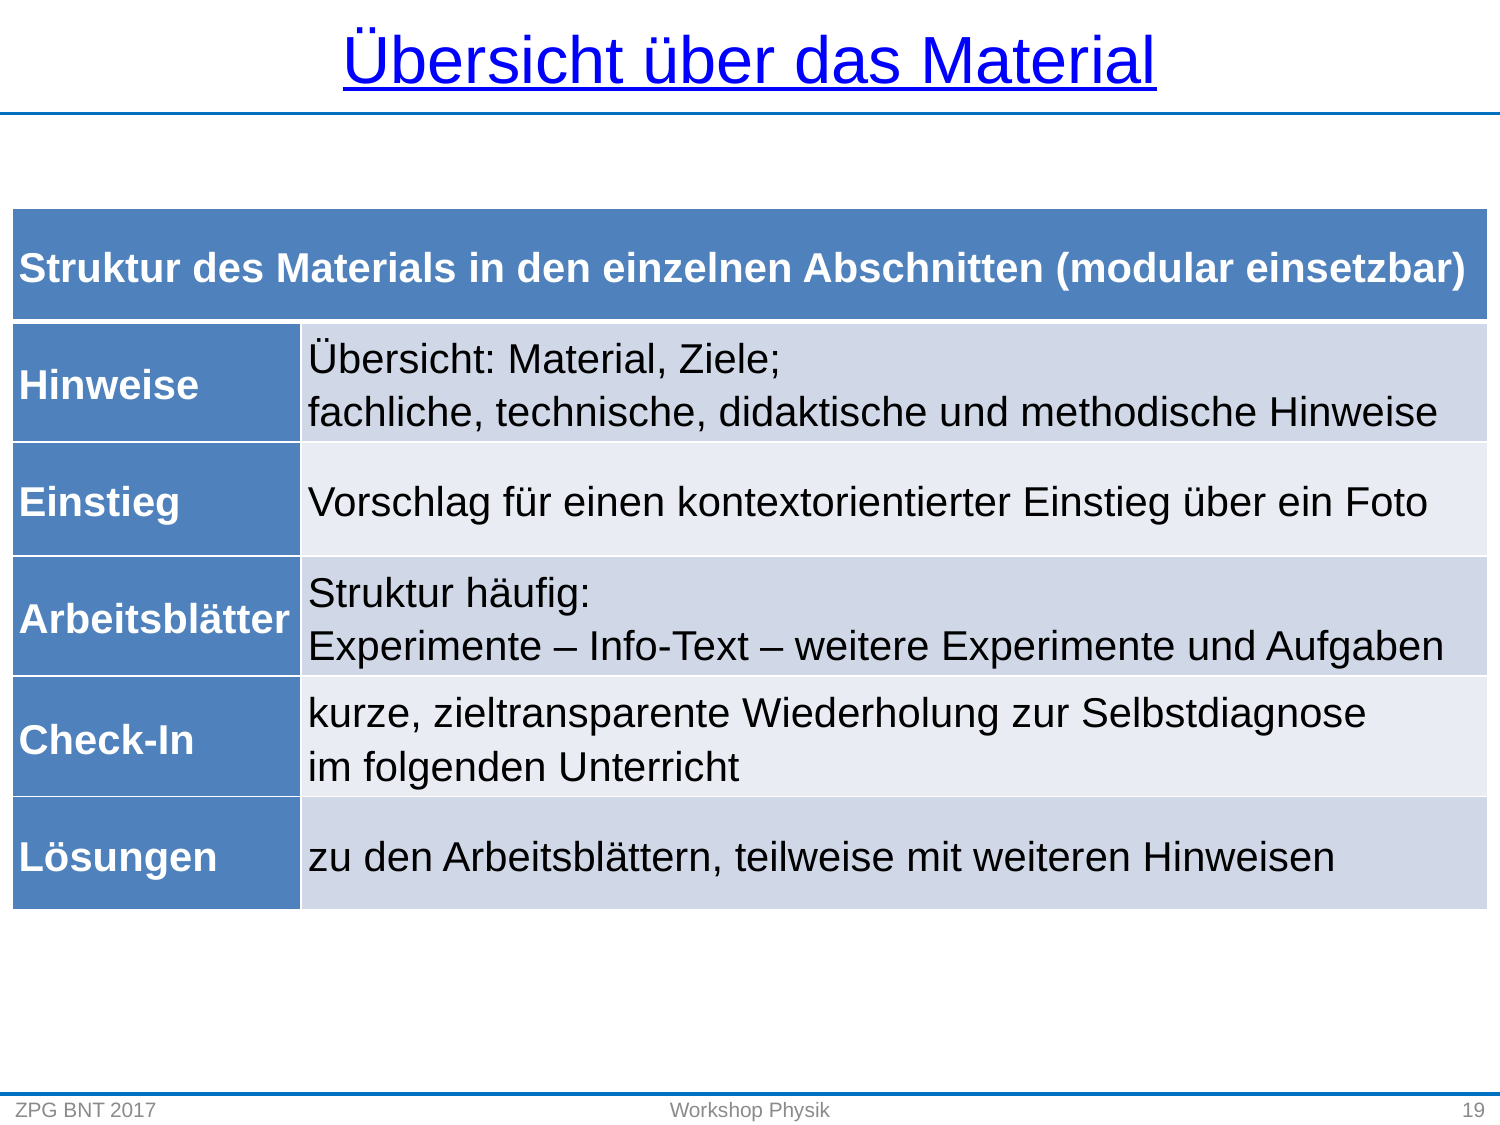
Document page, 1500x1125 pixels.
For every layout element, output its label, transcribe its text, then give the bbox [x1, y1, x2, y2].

table_cell Arbeitsblätter [13, 557, 300, 675]
title Übersicht über das Material [0, 0, 1500, 114]
table_cell Check-In [13, 677, 300, 796]
footer Workshop Physik [512, 1094, 988, 1125]
table_cell Übersicht: Material, Ziele; fachliche, technische, didaktische und methodische Hinweise [302, 324, 1487, 441]
table_header Struktur des Materials in den einzelnen Abschnitten (modular einsetzbar) [13, 209, 1487, 319]
table_cell Lösungen [13, 797, 300, 909]
slide_number ZPG BNT 2017 [0, 1094, 408, 1125]
table_cell Struktur häufig: Experimente – Info-Text – weitere Experimente und Aufgaben [302, 557, 1487, 675]
table_cell Einstieg [13, 443, 300, 555]
table_cell kurze, zieltransparente Wiederholung zur Selbstdiagnose im folgenden Unterricht [302, 677, 1487, 796]
table_cell Vorschlag für einen kontextorientierter Einstieg über ein Foto [302, 443, 1487, 555]
table_cell zu den Arbeitsblättern, teilweise mit weiteren Hinweisen [302, 797, 1487, 909]
table_cell Hinweise [13, 324, 300, 441]
slide_number 19 [1104, 1094, 1500, 1125]
